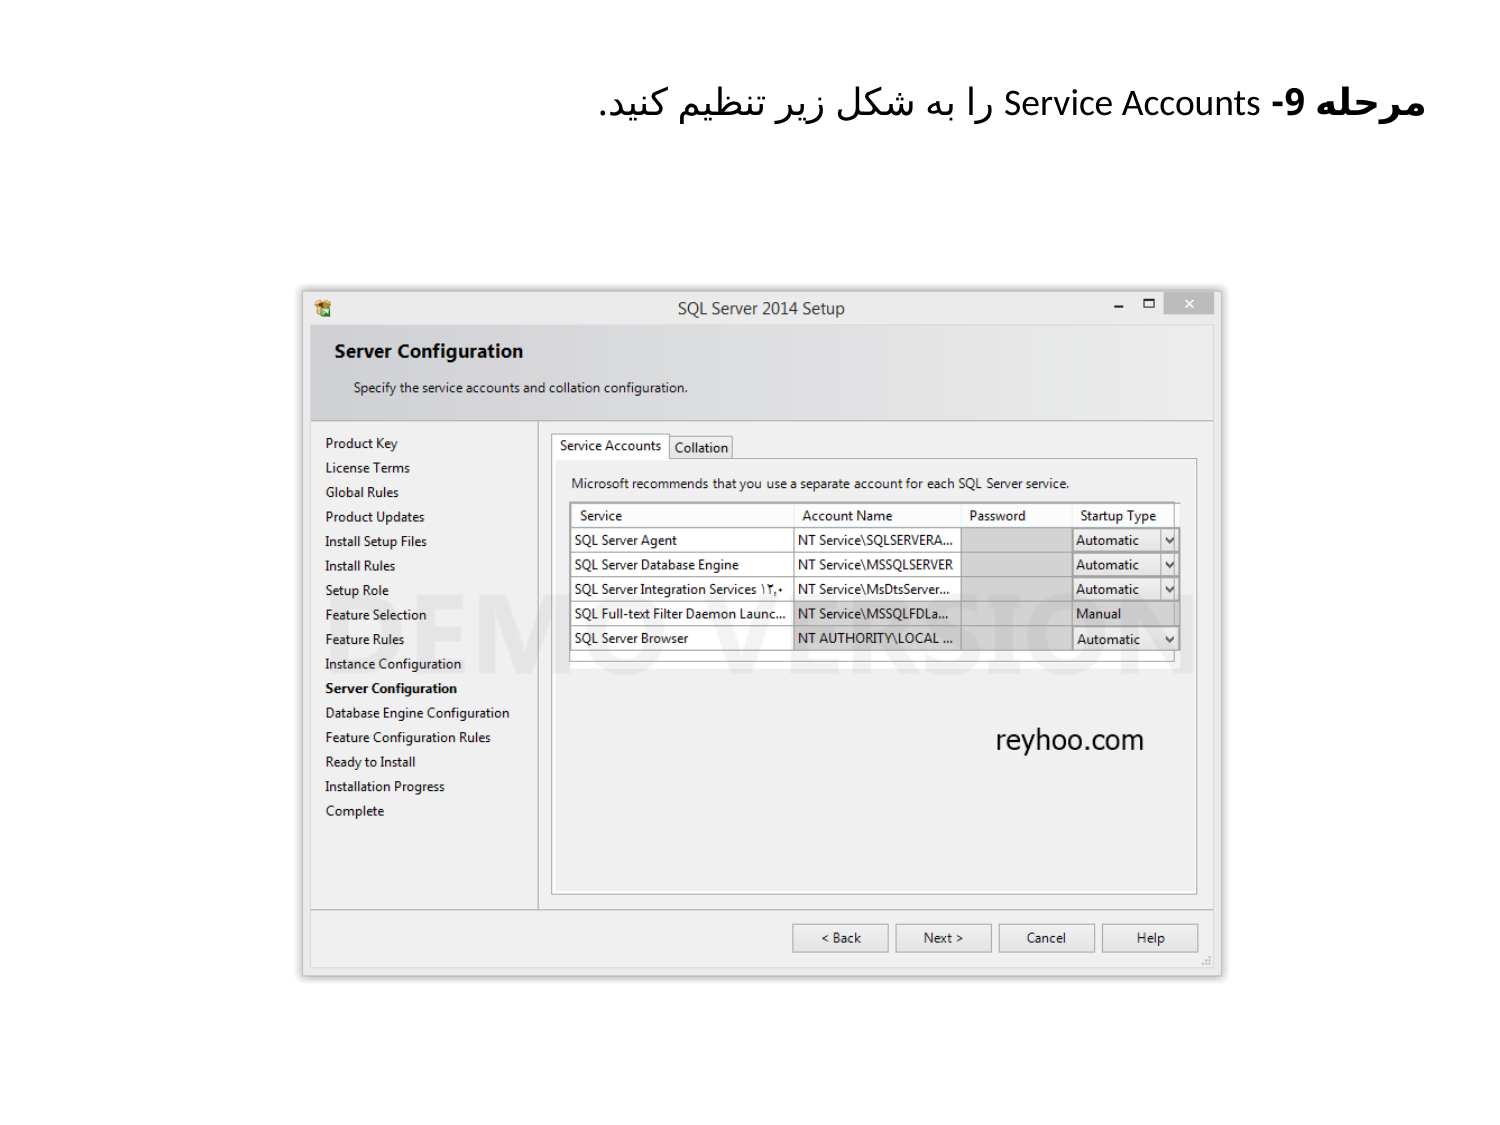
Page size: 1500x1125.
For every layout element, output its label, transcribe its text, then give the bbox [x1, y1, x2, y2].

picture [292, 280, 1231, 985]
text_box مرحله 9- Service Accounts را به شكل زير تنظيم كنيد. [374, 70, 1442, 130]
